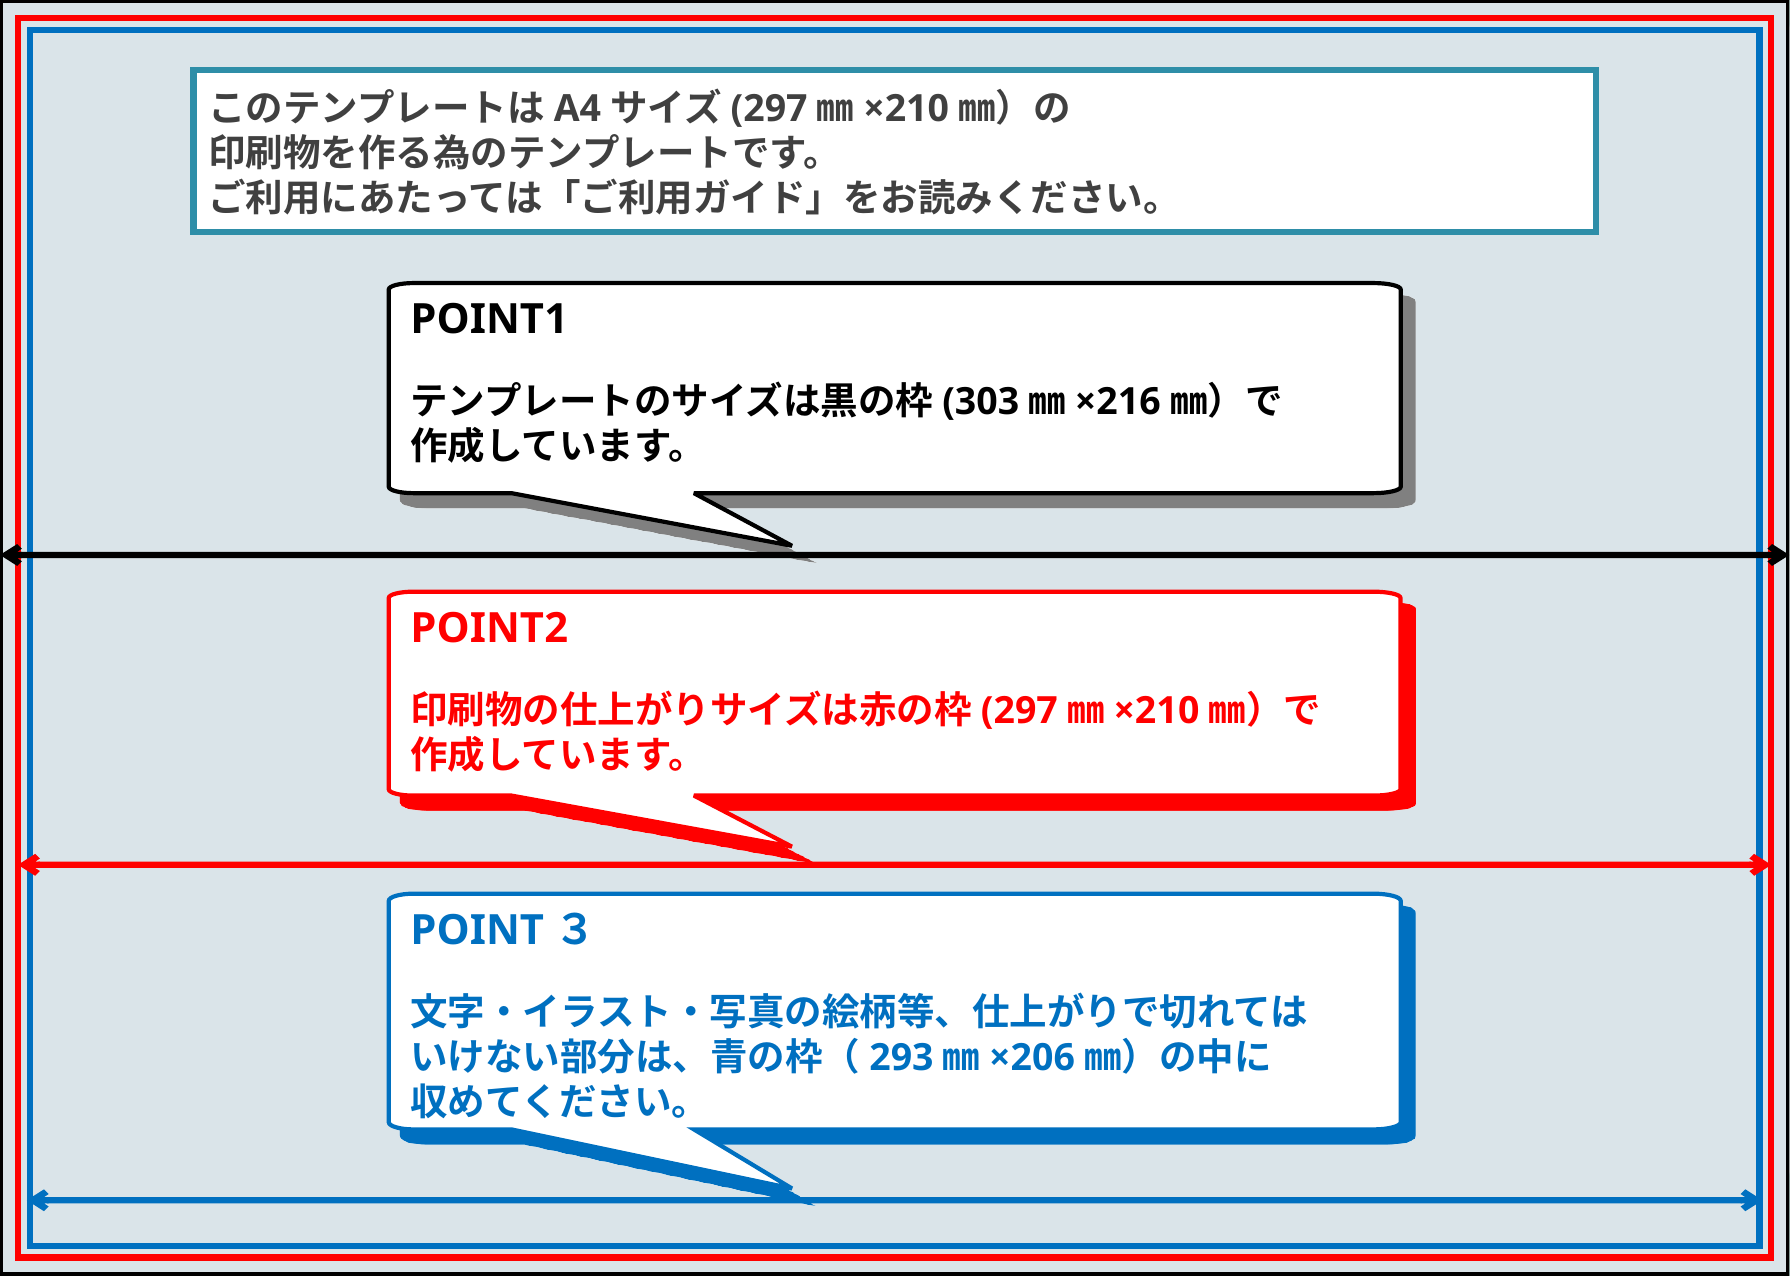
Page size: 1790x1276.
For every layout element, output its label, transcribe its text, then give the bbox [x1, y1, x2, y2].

text_box [29, 865, 1761, 1200]
text_box [17, 556, 29, 864]
text_box [1761, 556, 1772, 864]
text_box [0, 556, 1790, 1276]
text_box [0, 547, 1790, 563]
text_box このテンプレートはA4サイズ(297㎜×210㎜）の 印刷物を作る為のテンプレートです。 ご利用にあたっては「ご利用ガイド」をお読みください。 [192, 69, 1597, 233]
text_box POINT2 印刷物の仕上がりサイズは赤の枠(297㎜×210㎜）で 作成しています。 [388, 591, 1401, 847]
text_box [29, 556, 1761, 864]
text_box POINT３ 文字・イラスト・写真の絵柄等、仕上がりで切れては いけない部分は、青の枠（293㎜×206㎜）の中に 収めてください。 [388, 893, 1401, 1189]
text_box [29, 1201, 1761, 1247]
text_box [0, 0, 1790, 554]
text_box [17, 865, 1772, 1259]
text_box [26, 1193, 1763, 1208]
text_box [17, 17, 1772, 554]
text_box POINT1 テンプレートのサイズは黒の枠(303㎜×216㎜）で 作成しています。 [388, 283, 1401, 546]
text_box [29, 29, 1761, 554]
